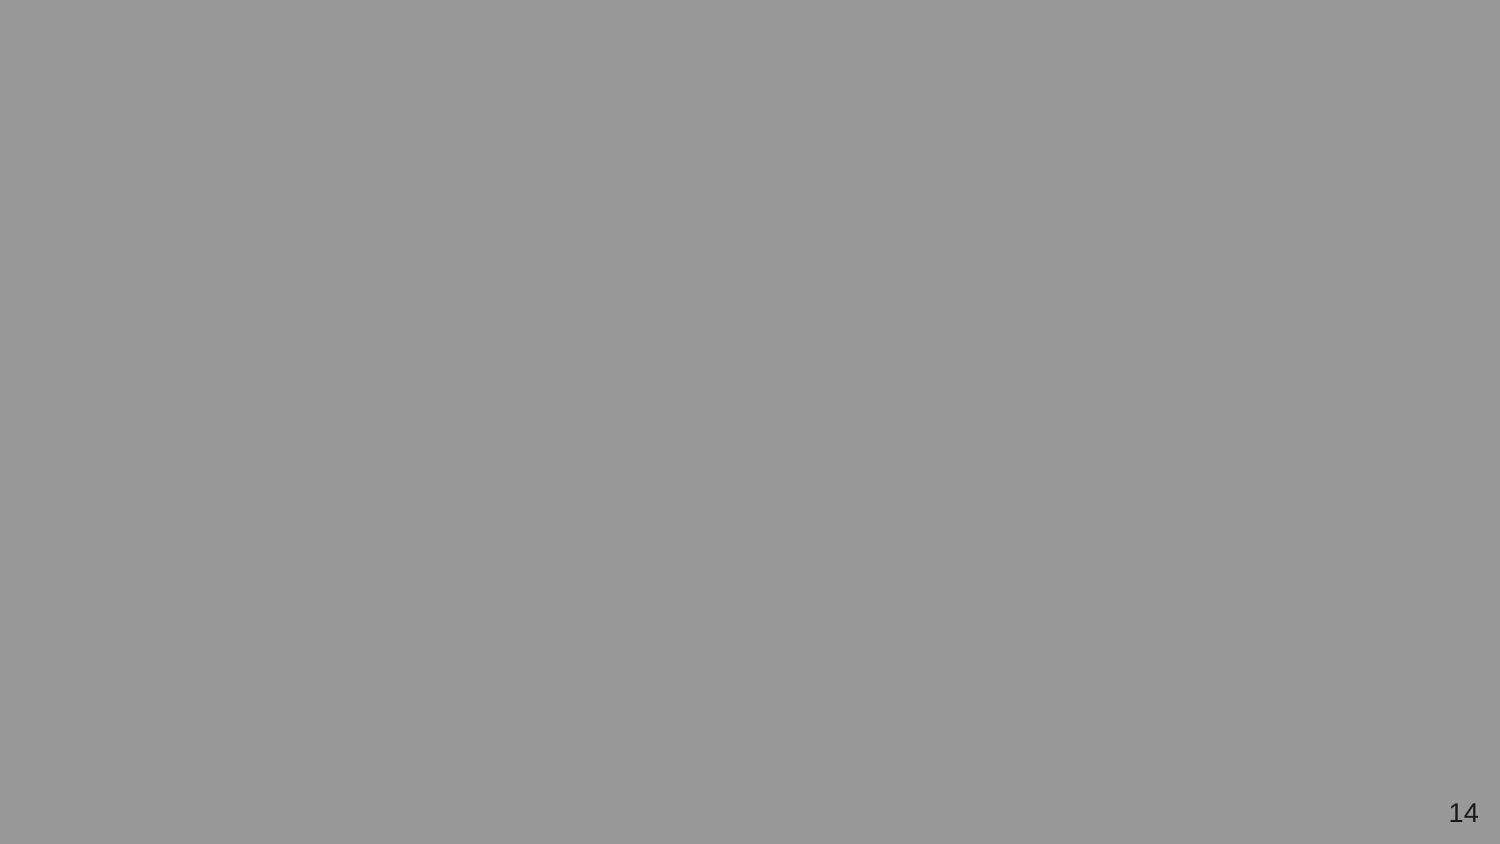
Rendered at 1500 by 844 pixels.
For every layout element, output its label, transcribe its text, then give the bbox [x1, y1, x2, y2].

slide_number 14 [1403, 779, 1494, 844]
